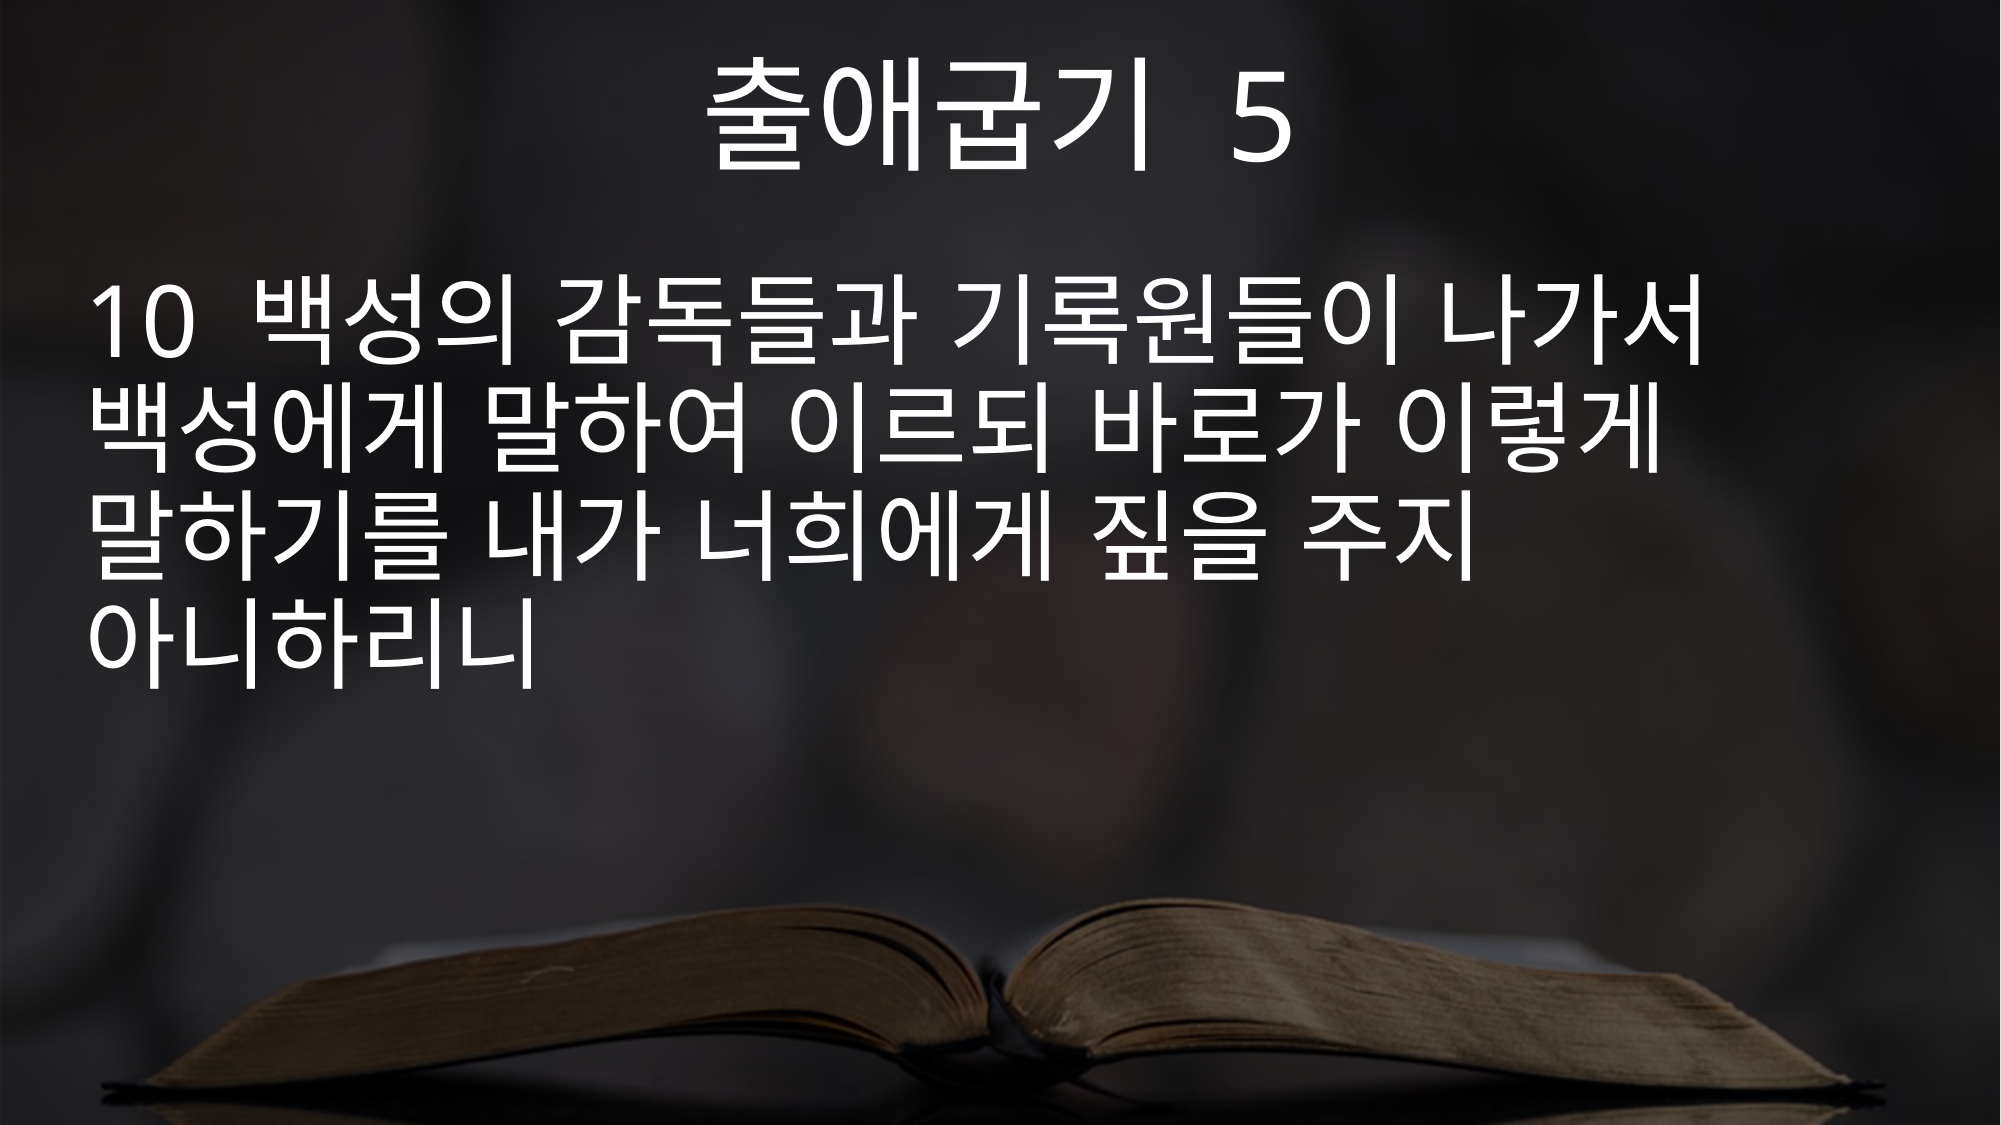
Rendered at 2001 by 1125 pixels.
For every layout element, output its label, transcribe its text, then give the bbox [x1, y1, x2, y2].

picture [0, 0, 2001, 1125]
list 10 백성의 감독들과 기록원들이 나가서 백성에게 말하여 이르되 바로가 이렇게 말하기를 내가 너희에게 짚을 주지 아니하리니 [69, 263, 1953, 423]
footer 출애굽기 5 [0, 32, 2000, 192]
